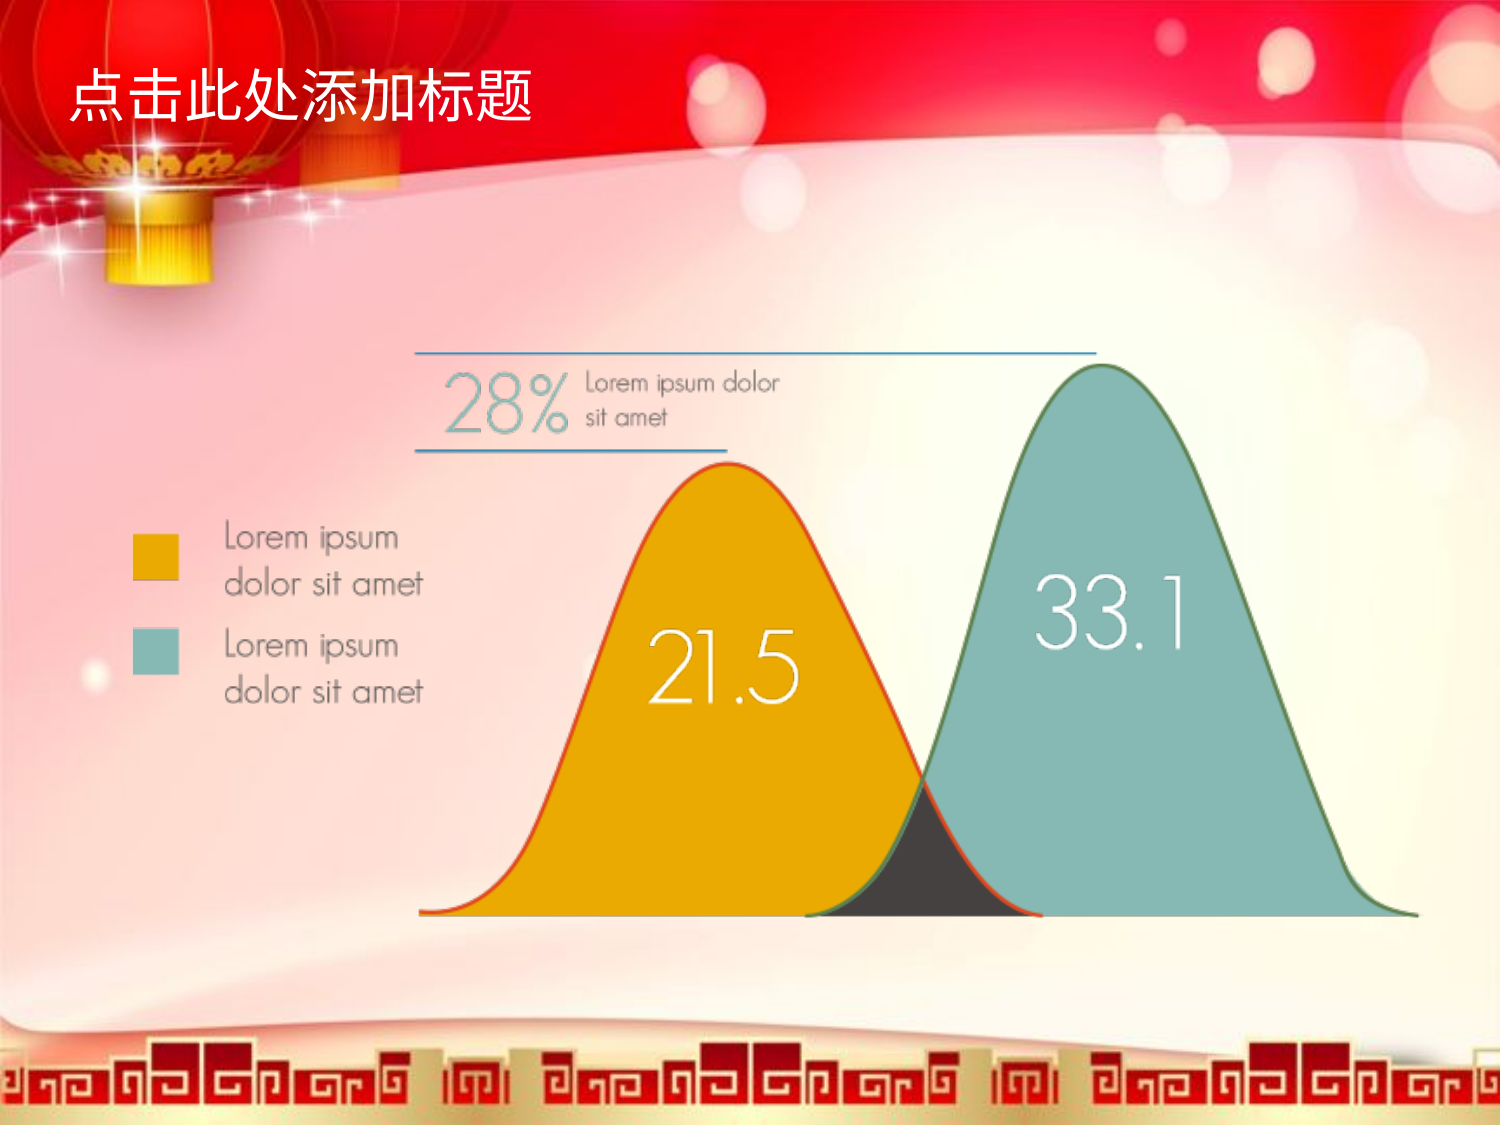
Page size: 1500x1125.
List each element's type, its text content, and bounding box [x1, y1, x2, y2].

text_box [112, 302, 1424, 927]
text_box 点击此处添加标题 [53, 52, 1129, 137]
picture [0, 0, 1500, 1125]
